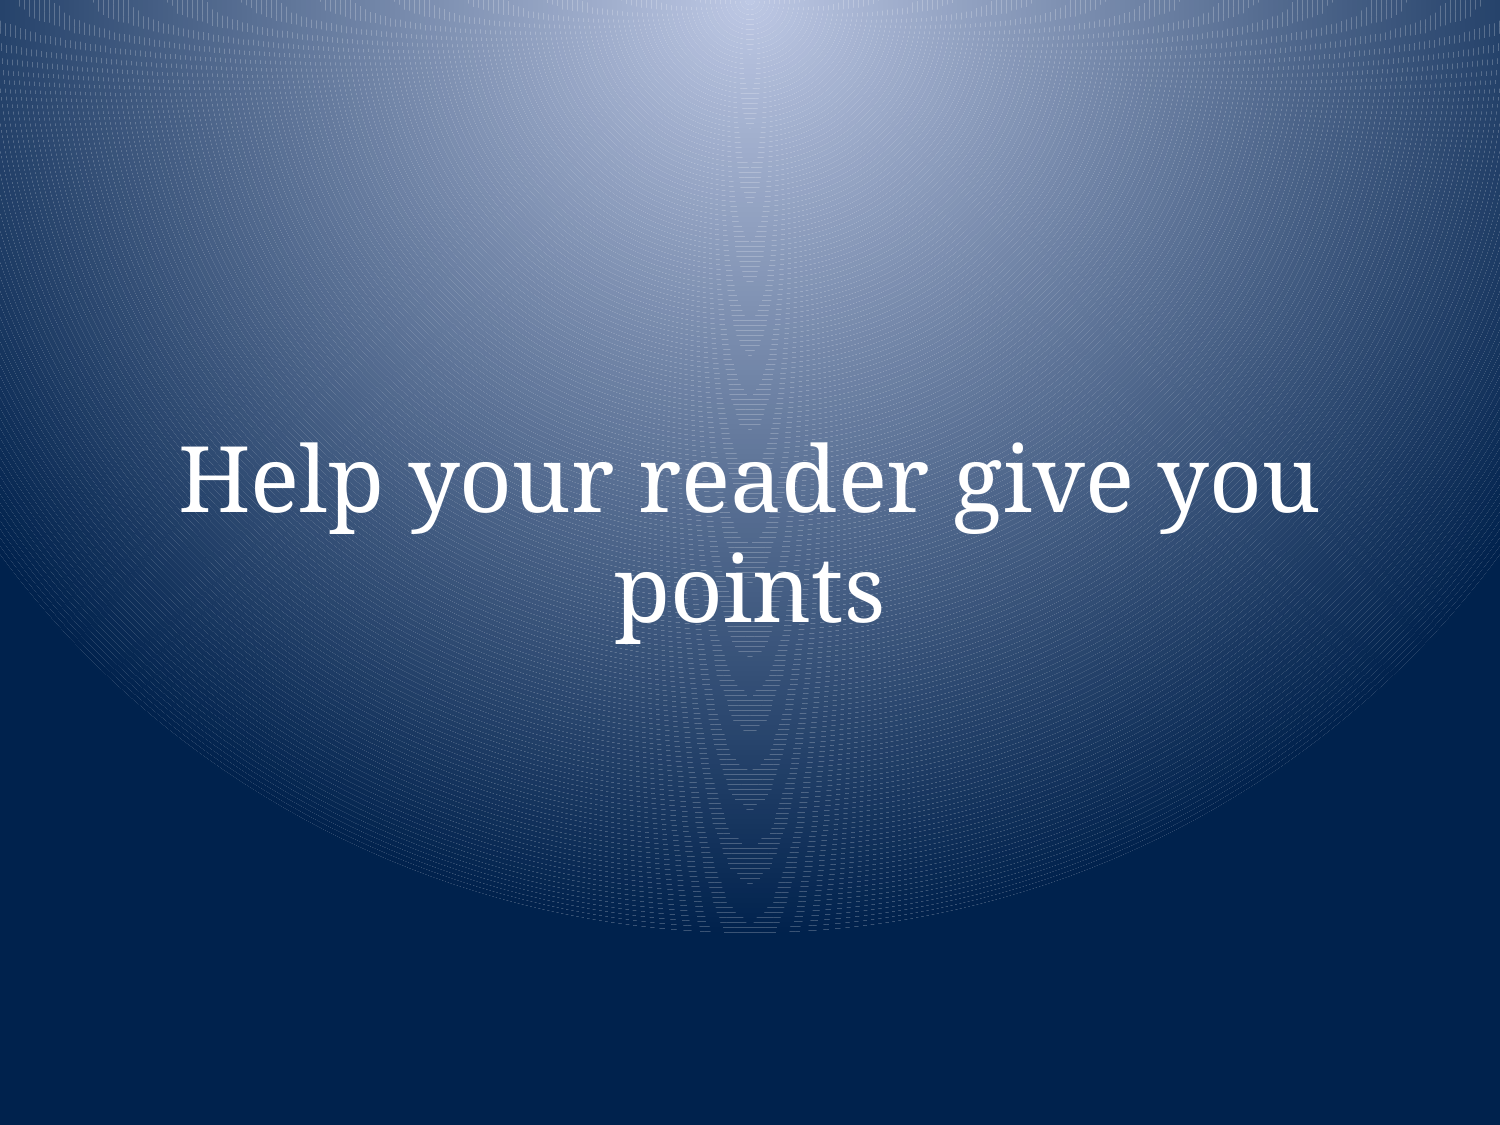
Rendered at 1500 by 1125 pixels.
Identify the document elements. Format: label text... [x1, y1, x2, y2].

title Help your reader give you points [75, 437, 1425, 625]
